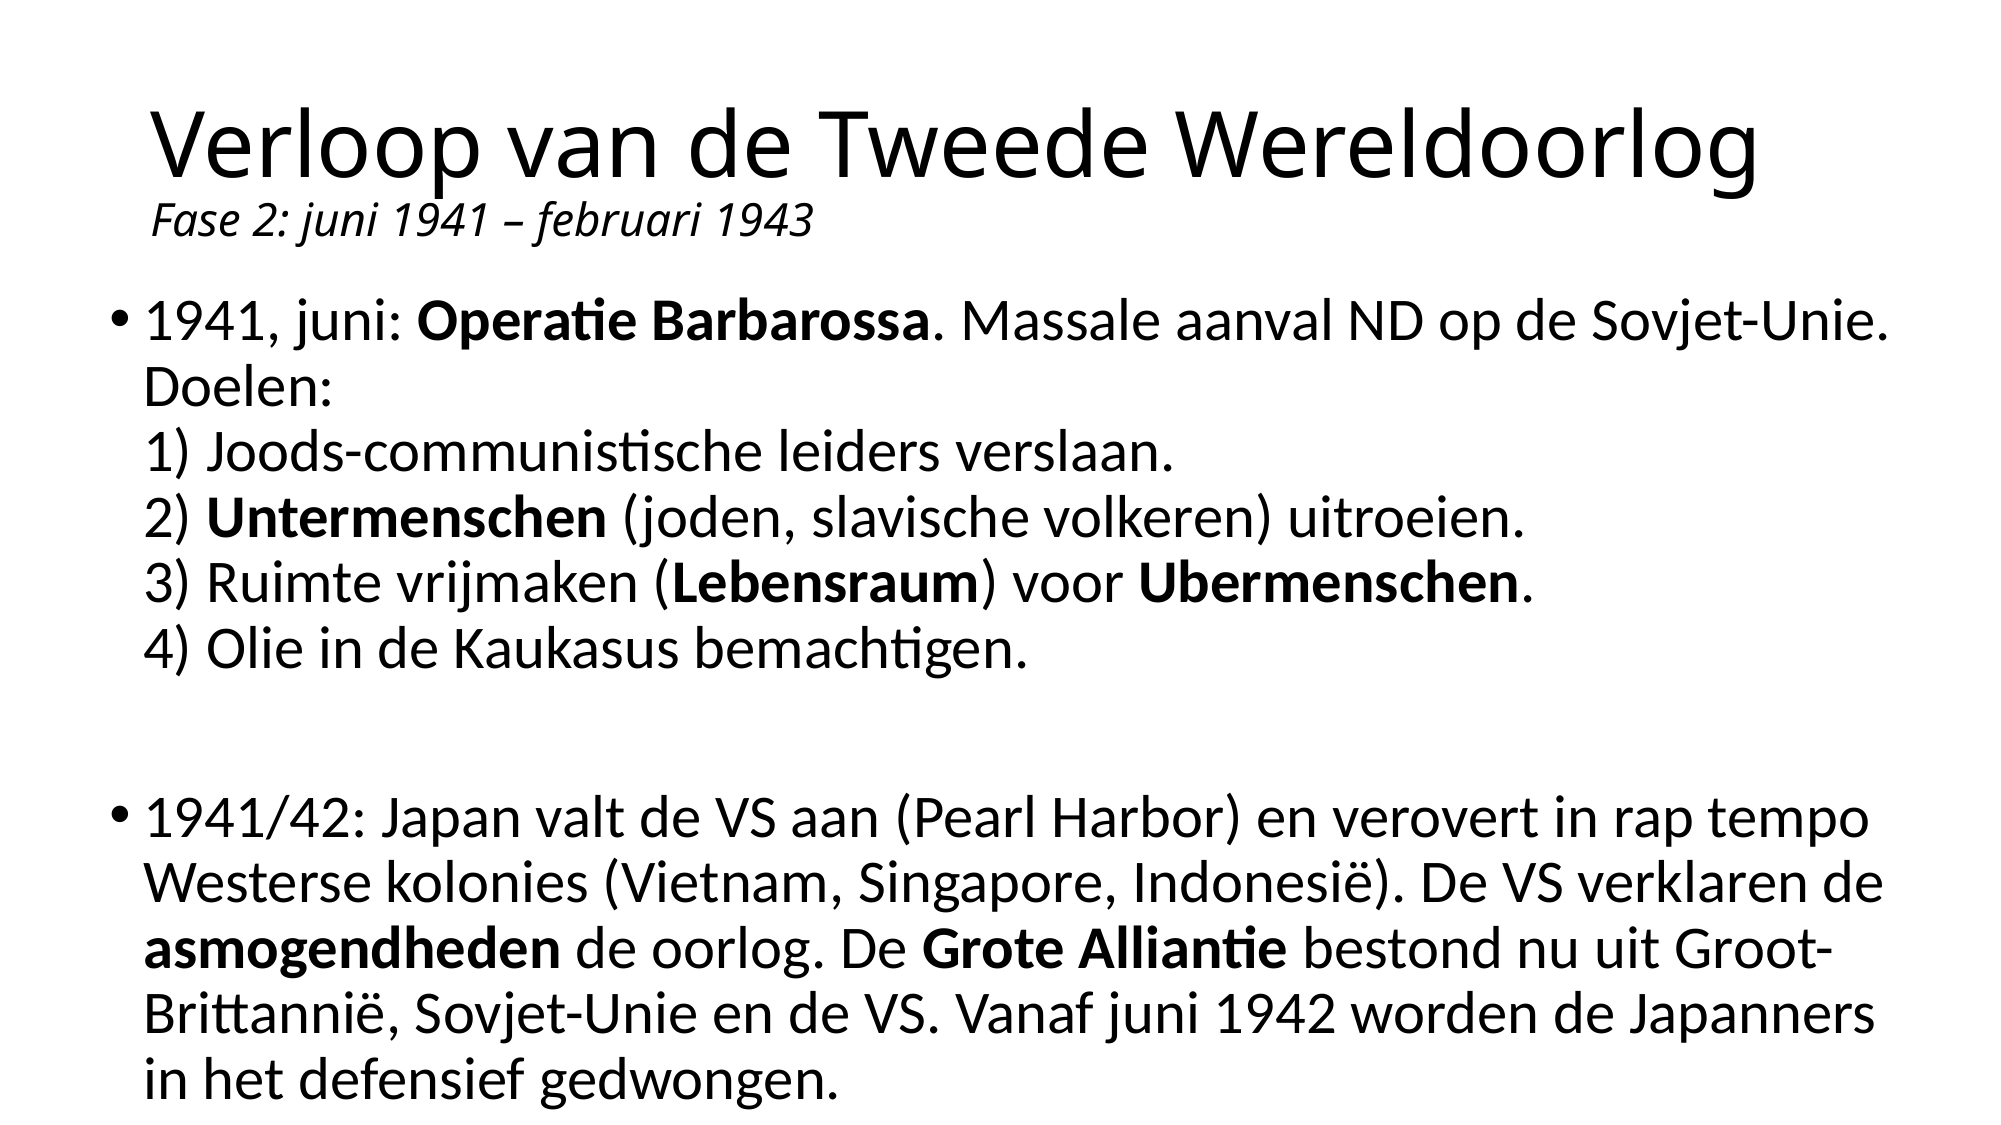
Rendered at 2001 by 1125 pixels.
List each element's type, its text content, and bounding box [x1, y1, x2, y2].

title Verloop van de Tweede Wereldoorlog Fase 2: juni 1941 – februari 1943 [135, 63, 2000, 281]
list 1941, juni: Operatie Barbarossa. Massale aanval ND op de Sovjet-Unie. Doelen: 1) Joods-communistische leiders verslaan. 2) Untermenschen (joden, slavische volkeren) uitroeien. 3) Ruimte vrijmaken (Lebensraum) voor Ubermenschen. 4) Olie in de Kaukasus bemachtigen. 1941/42: Japan valt de VS aan (Pearl Harbor) en verovert in rap tempo Westerse kolonies (Vietnam, Singapore, Indonesië). De VS verklaren de asmogendheden de oorlog. De Grote Alliantie bestond nu uit Groot-Brittannië, Sovjet-Unie en de VS. Vanaf juni 1942 worden de Japanners in het defensief gedwongen. [94, 280, 1914, 1125]
